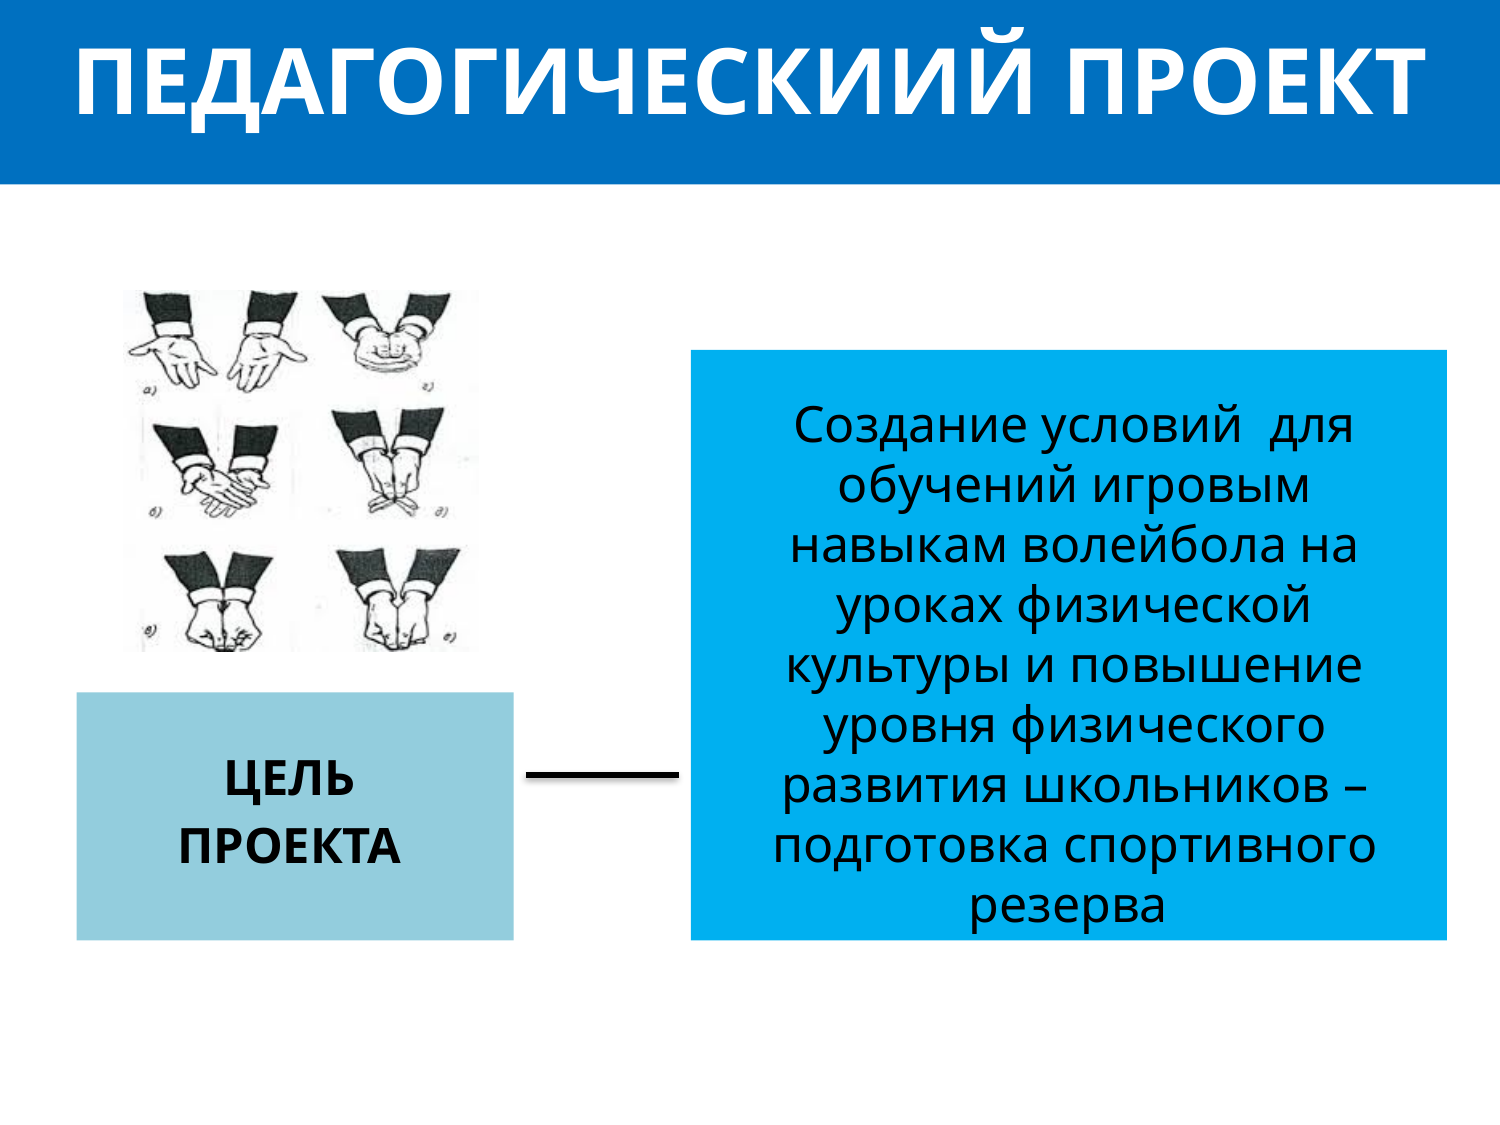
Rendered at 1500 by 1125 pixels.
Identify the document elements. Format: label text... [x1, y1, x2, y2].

text_box Создание условий для обучений игровым навыкам волейбола на уроках физической культуры и повышение уровня физического развития школьников – подготовка спортивного резерва [726, 385, 1424, 976]
text_box [0, 172, 1500, 186]
list ЦЕЛЬ ПРОЕКТА [64, 739, 514, 882]
title ПЕДАГОГИЧЕСКИИЙ ПРОЕКТ [0, 0, 1500, 172]
text_box [75, 690, 516, 942]
text_box [689, 348, 1449, 943]
picture [123, 290, 479, 653]
